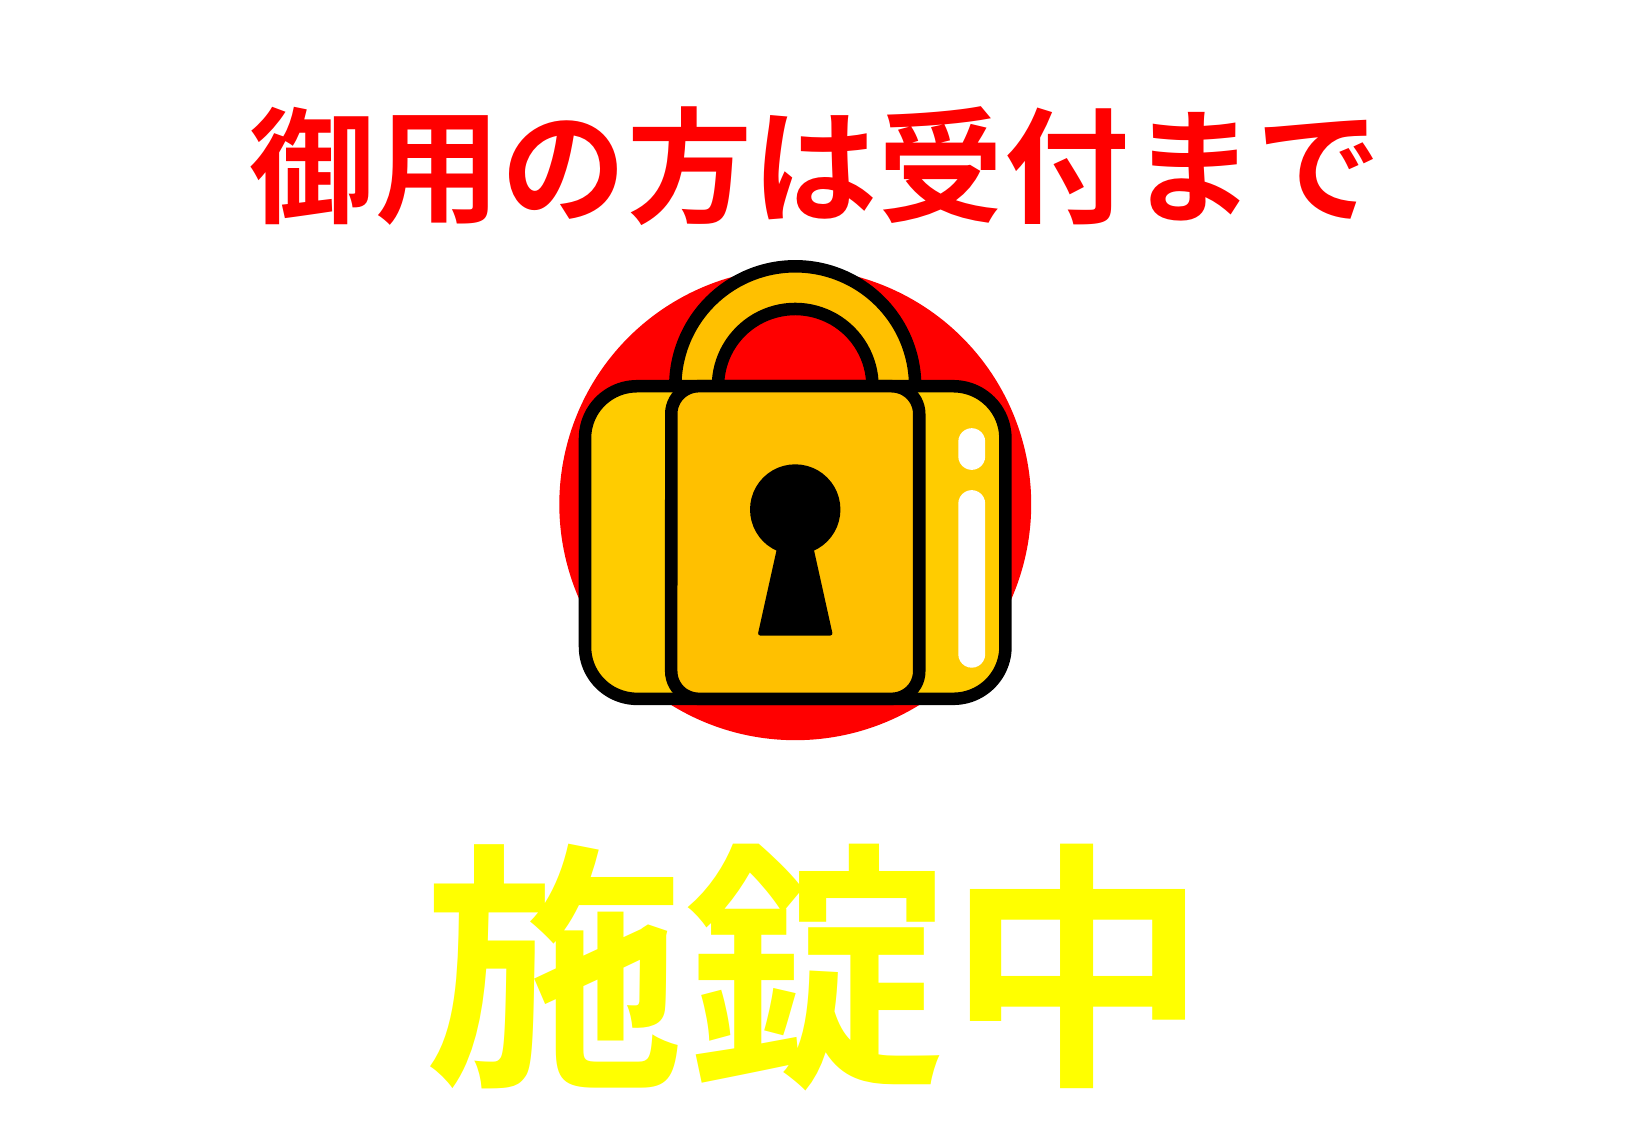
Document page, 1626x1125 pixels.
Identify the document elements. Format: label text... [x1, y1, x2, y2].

text_box 施錠中 [37, 797, 1595, 1125]
text_box 御用の方は受付まで [44, 80, 1588, 246]
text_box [559, 266, 1032, 741]
